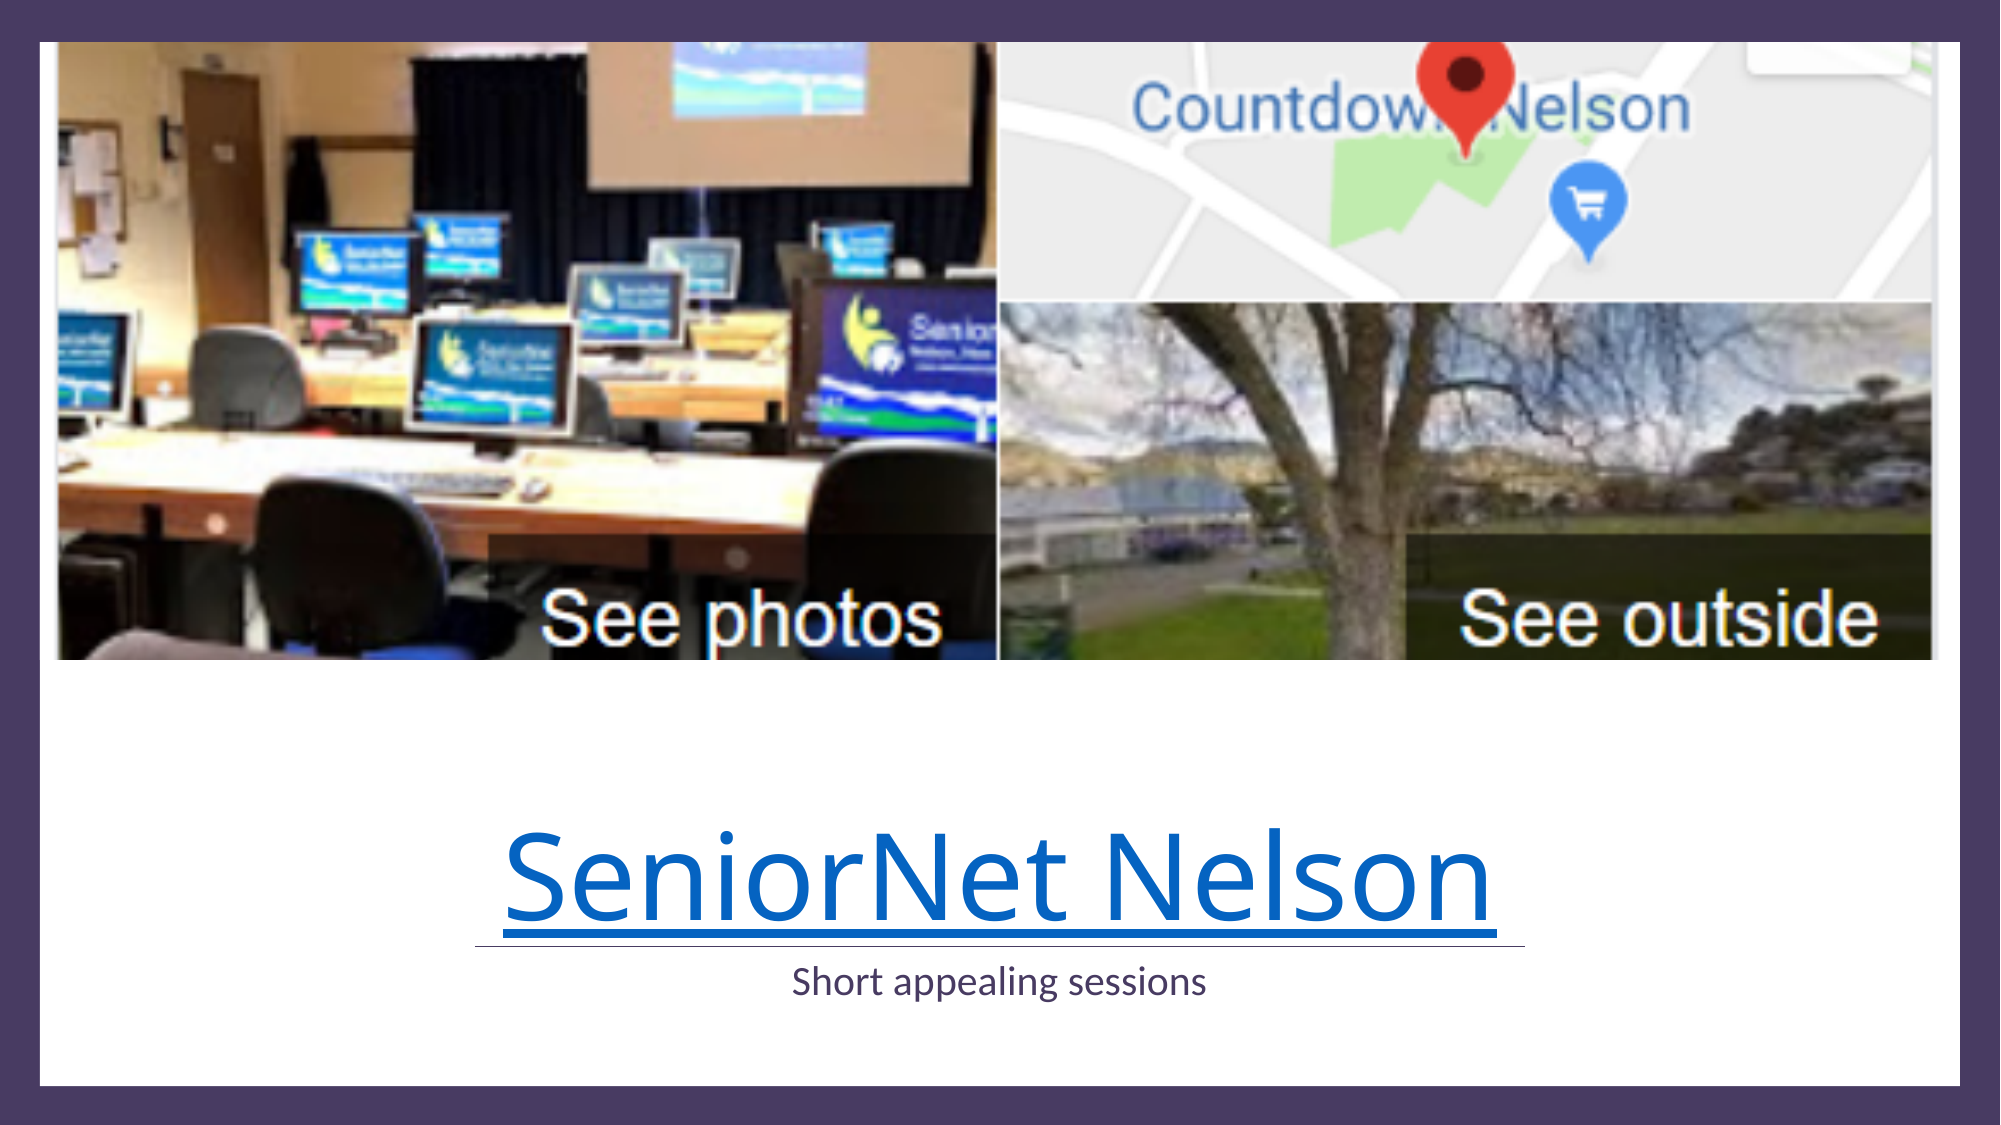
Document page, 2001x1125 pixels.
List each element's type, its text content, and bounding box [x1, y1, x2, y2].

picture [39, 42, 1960, 660]
title SeniorNet Nelson [182, 701, 1818, 958]
list Short appealing sessions [280, 951, 1719, 1024]
text_box [0, 0, 2000, 1125]
text_box [39, 41, 1961, 1087]
